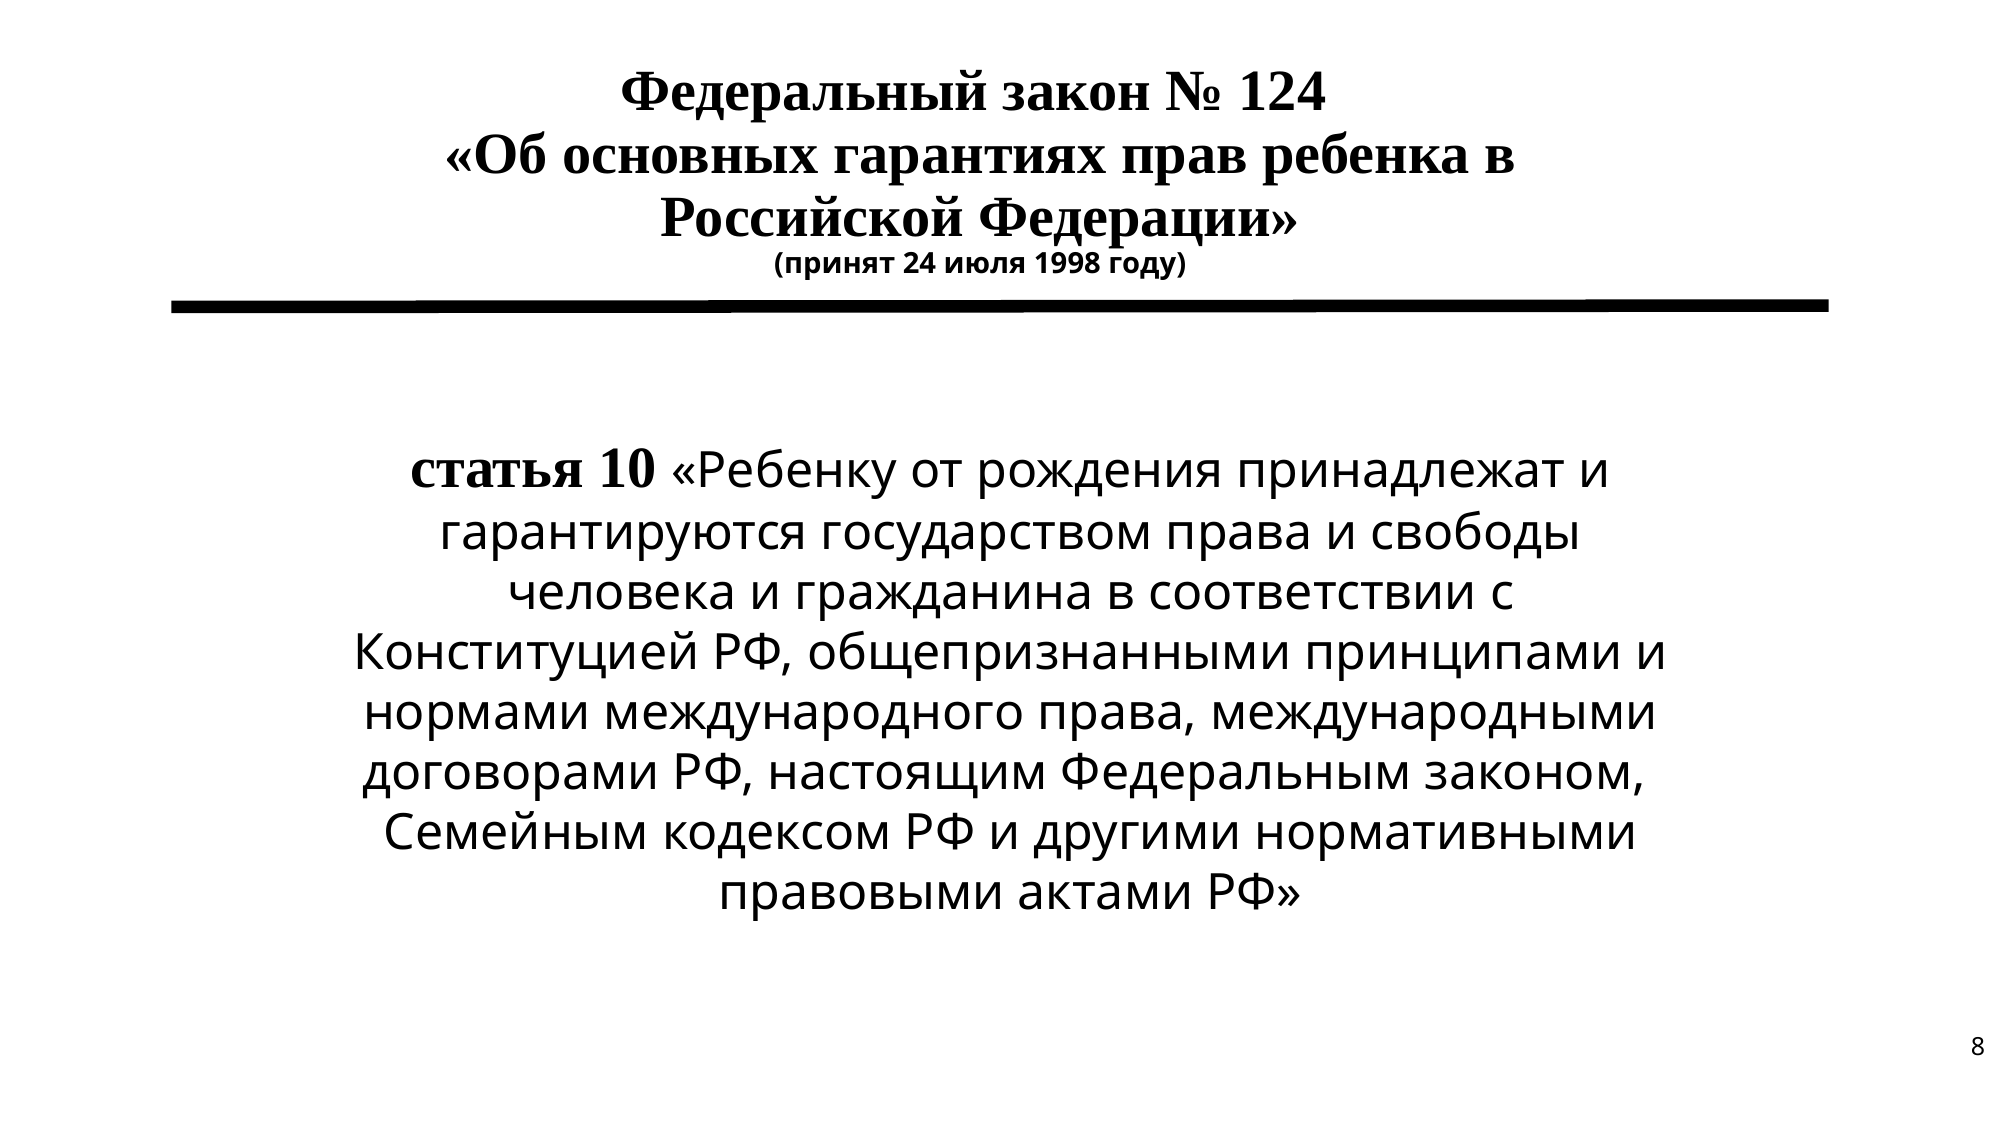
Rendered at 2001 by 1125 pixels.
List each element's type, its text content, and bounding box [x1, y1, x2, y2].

slide_number 8 [1932, 1032, 2000, 1063]
title Федеральный закон № 124 «Об основных гарантиях прав ребенка в Российской Федерации» (принят 24 июля 1998 году) [339, 19, 1622, 281]
text_box статья 10 «Ребенку от рождения принадлежат и гарантируются государством права и свободы человека и гражданина в соответствии с Конституцией РФ, общепризнанными принципами и нормами международного права, международными договорами РФ, настоящим Федеральным законом, Семейным кодексом РФ и другими нормативными правовыми актами РФ» [313, 422, 1709, 927]
